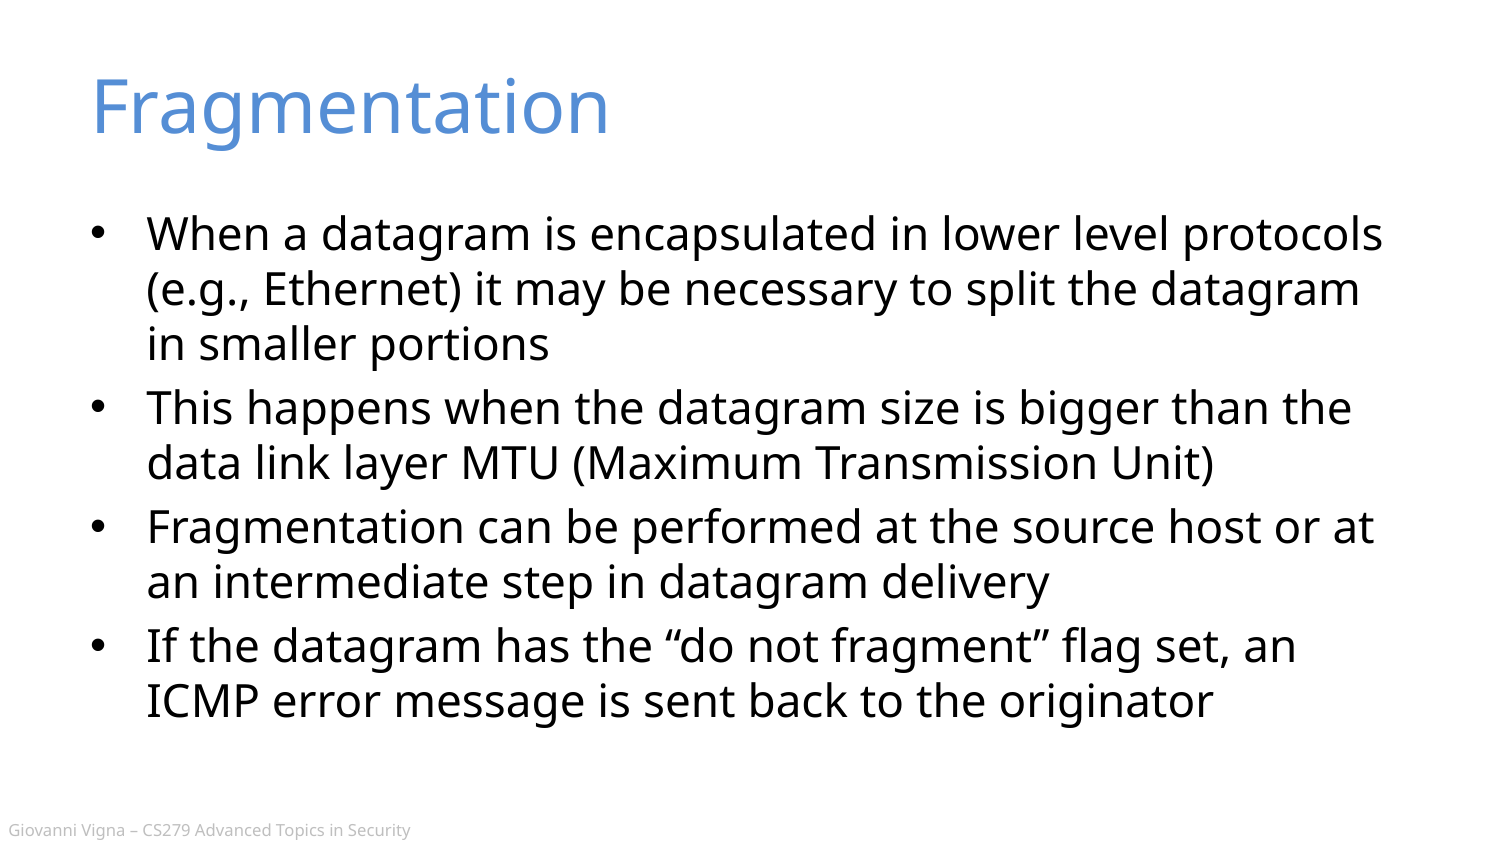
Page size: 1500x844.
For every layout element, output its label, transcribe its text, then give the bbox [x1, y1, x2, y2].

title Fragmentation [75, 33, 1425, 175]
list When a datagram is encapsulated in lower level protocols (e.g., Ethernet) it may be necessary to split the datagram in smaller portions This happens when the datagram size is bigger than the data link layer MTU (Maximum Transmission Unit) Fragmentation can be performed at the source host or at an intermediate step in datagram delivery If the datagram has the “do not fragment” flag set, an ICMP error message is sent back to the originator [75, 196, 1425, 813]
